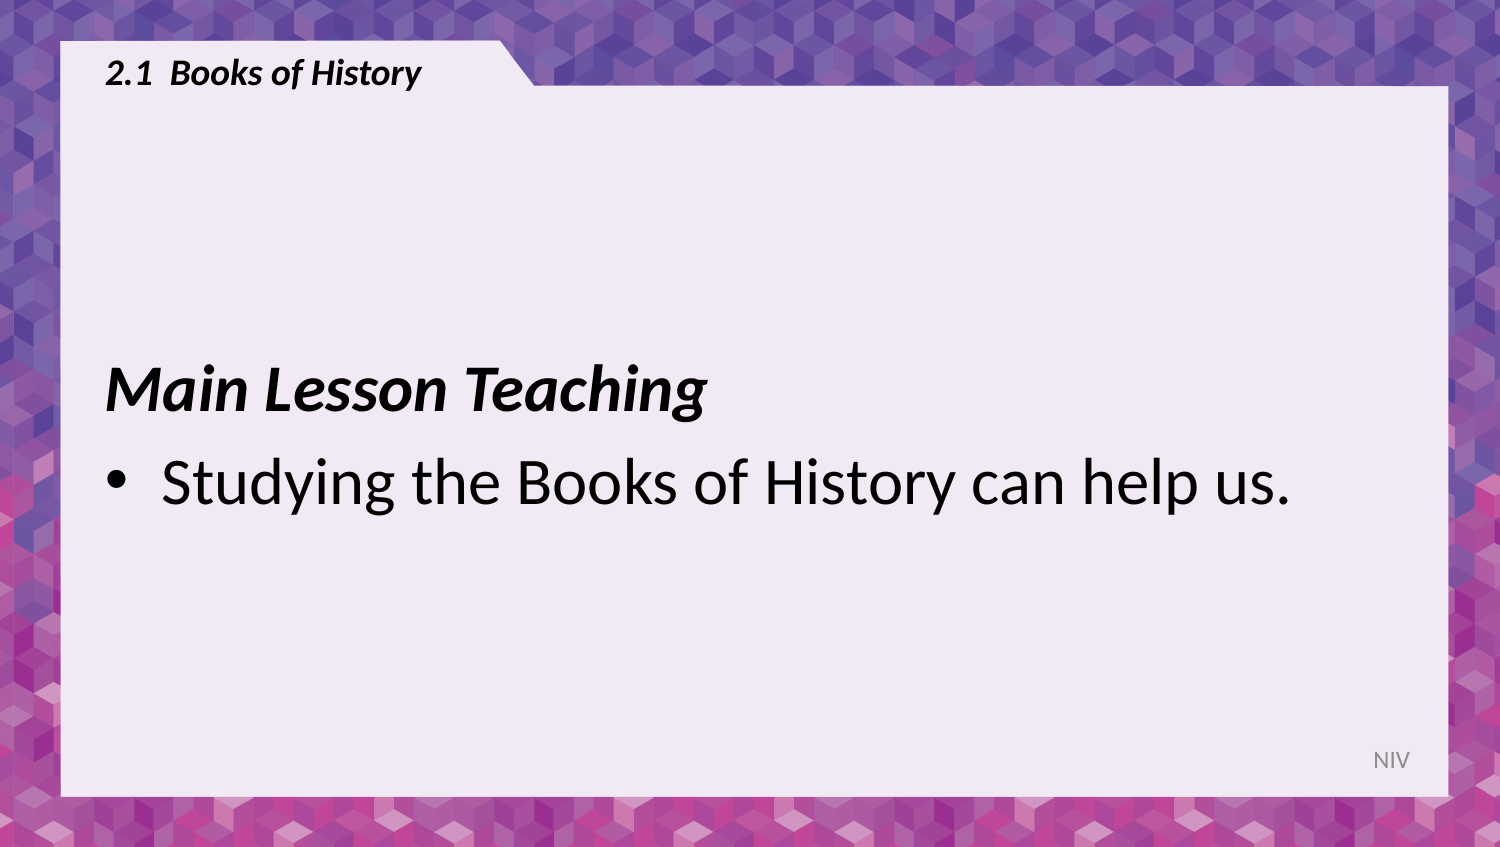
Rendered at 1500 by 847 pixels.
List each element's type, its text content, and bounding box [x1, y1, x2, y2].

footer NIV [950, 736, 1425, 782]
picture [0, 0, 1500, 847]
list Main Lesson Teaching Studying the Books of History can help us. [89, 141, 1403, 722]
title 2.1 Books of History [89, 33, 1420, 108]
